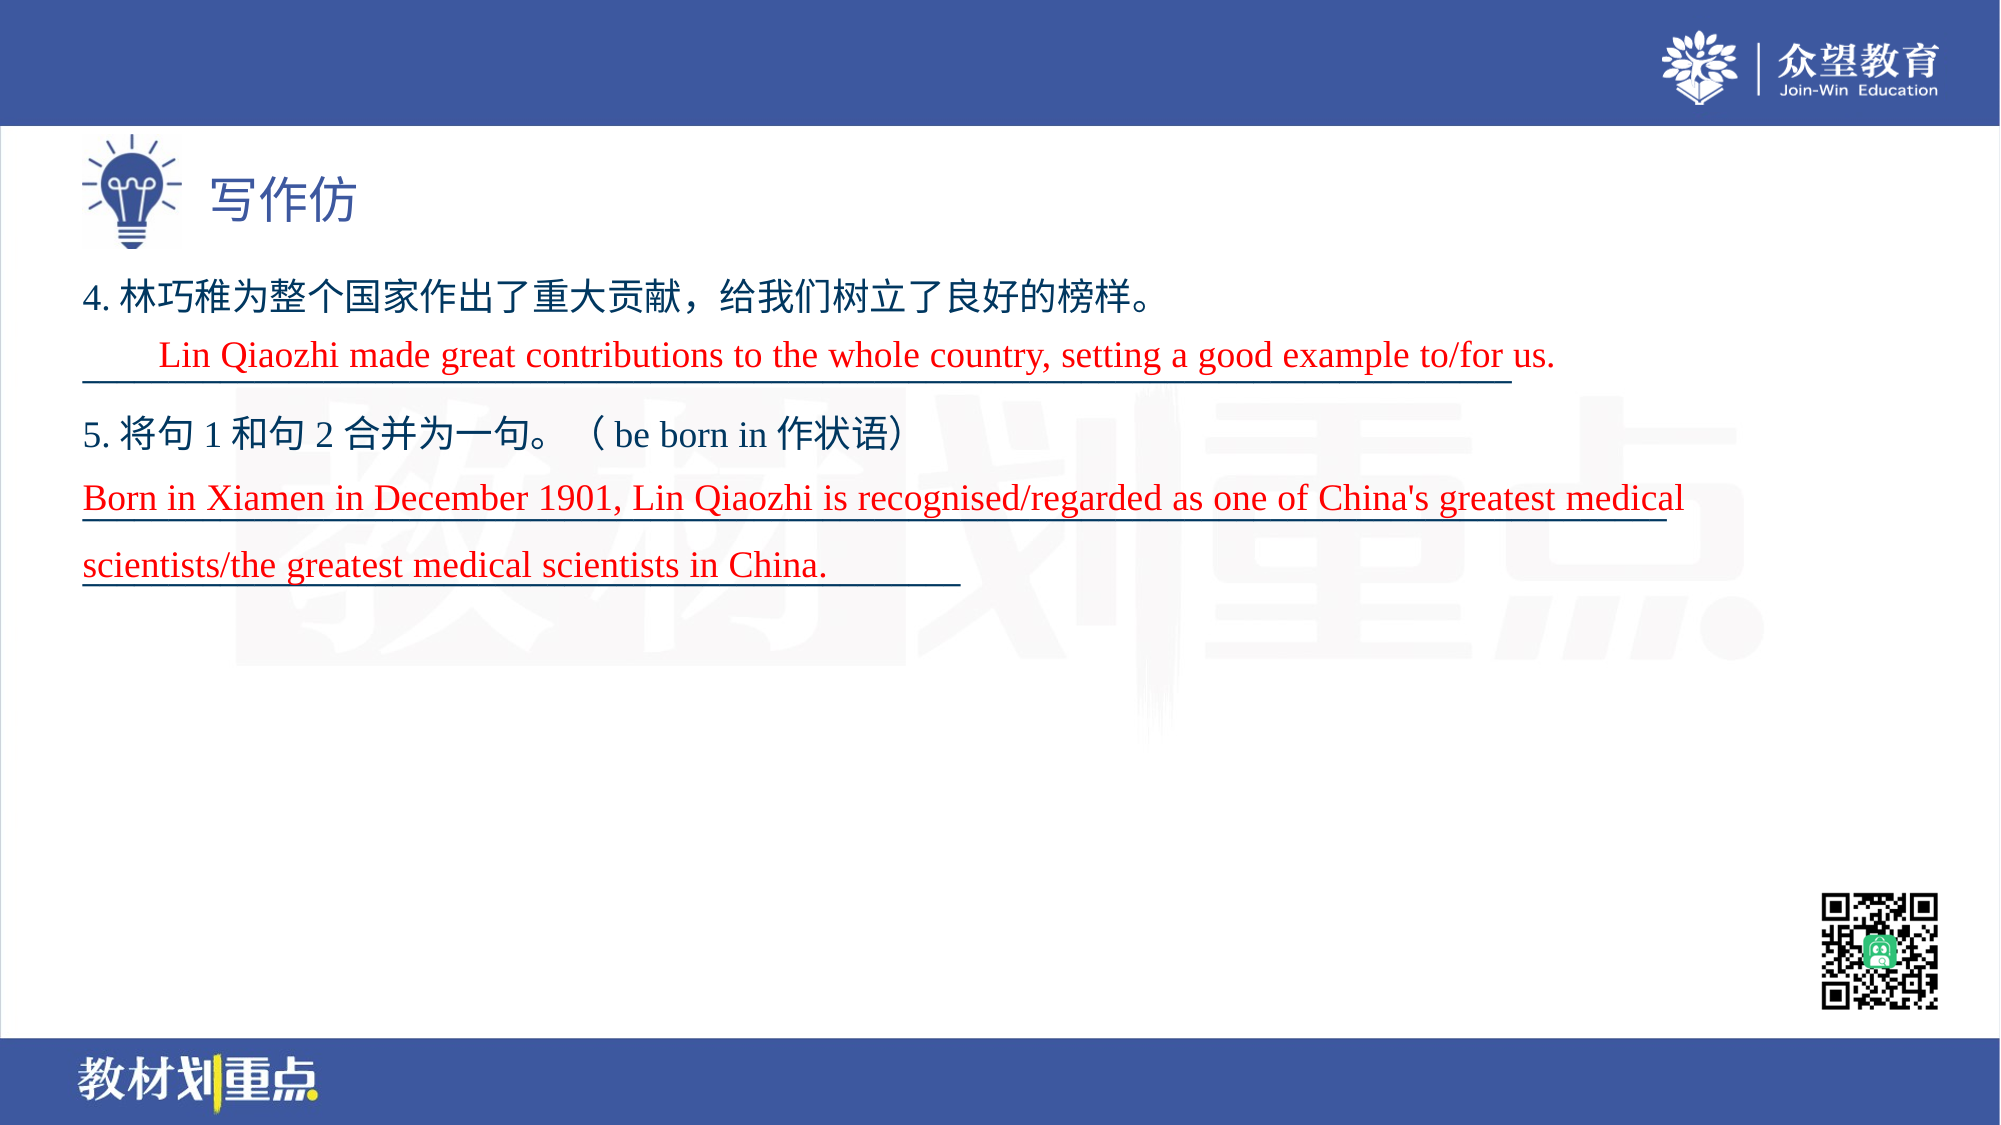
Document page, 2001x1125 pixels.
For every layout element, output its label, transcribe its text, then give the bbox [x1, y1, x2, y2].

text_box Lin Qiaozhi made great contributions to the whole country, setting a good example to/for us. [83, 310, 1632, 369]
text_box 4.林巧稚为整个国家作出了重大贡献，给我们树立了良好的榜样。 ___________________________________________________________________________________ 5.将句1和句2合并为一句。（be born in作状语） ____________________________________________________________________________________________ ___________________________________________________ [82, 578, 1817, 582]
picture [0, 0, 2000, 1125]
text_box 4.林巧稚为整个国家作出了重大贡献，给我们树立了良好的榜样。 ___________________________________________________________________________________ 5.将句1和句2合并为一句。（be born in作状语） ____________________________________________________________________________________________ ___________________________________________________ [82, 248, 1817, 450]
text_box Born in Xiamen in December 1901, Lin Qiaozhi is recognised/regarded as one of China's greatest medical scientists/the greatest medical scientists in China. [82, 450, 1817, 578]
